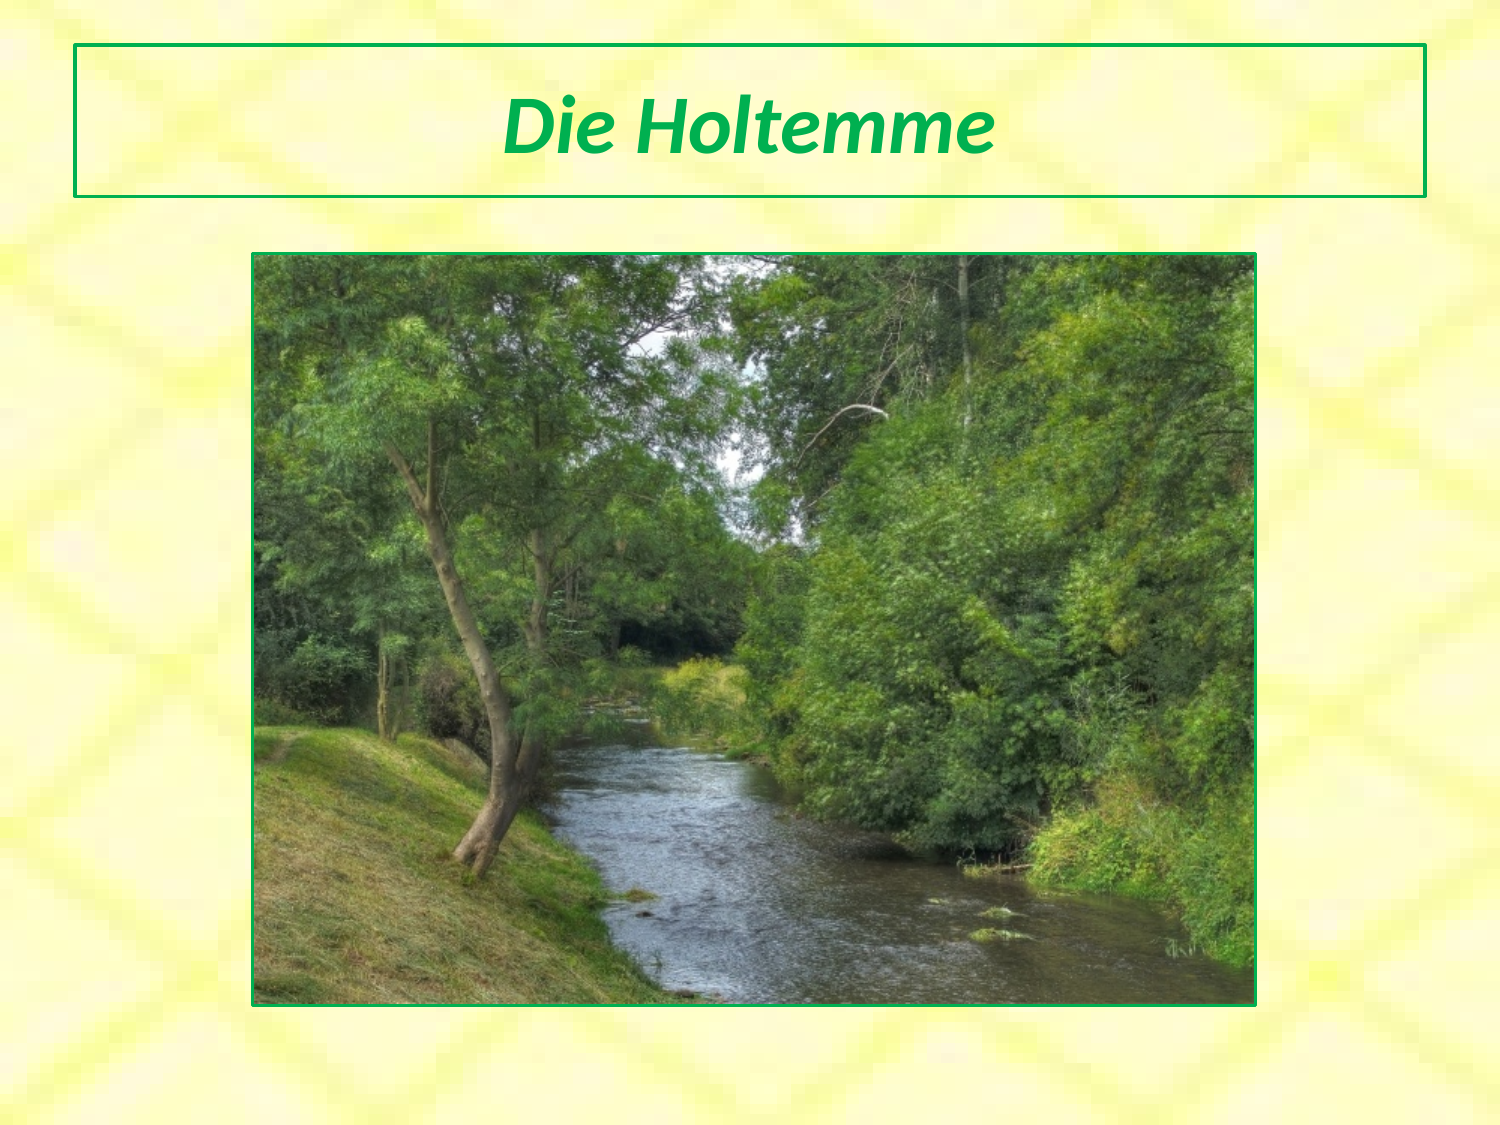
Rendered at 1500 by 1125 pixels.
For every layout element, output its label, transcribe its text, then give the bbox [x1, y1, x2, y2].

picture [0, 0, 1500, 1125]
title Die Holtemme [75, 45, 1425, 197]
